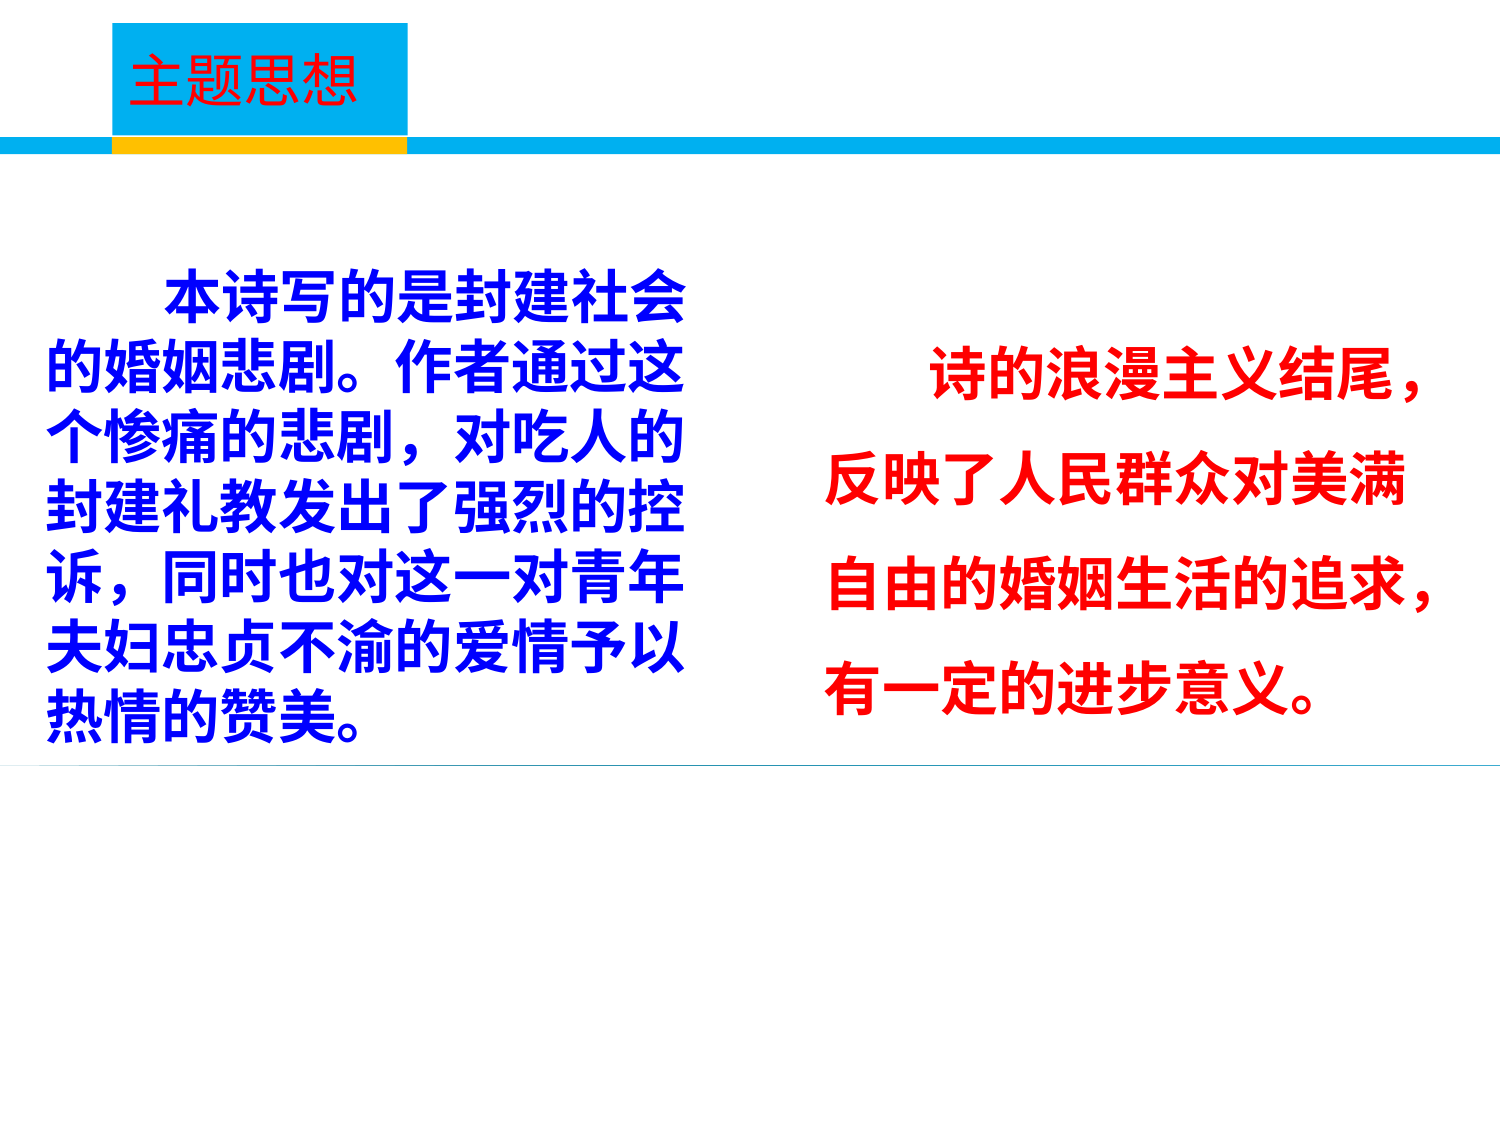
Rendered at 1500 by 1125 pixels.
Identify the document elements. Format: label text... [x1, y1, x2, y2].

text_box [408, 137, 1500, 155]
text_box 本诗写的是封建社会的婚姻悲剧。作者通过这个惨痛的悲剧，对吃人的封建礼教发出了强烈的控诉，同时也对这一对青年夫妇忠贞不渝的爱情予以热情的赞美。 [30, 252, 756, 758]
text_box [0, 137, 111, 155]
text_box 主题思想 [112, 23, 408, 136]
text_box 诗的浪漫主义结尾，反映了人民群众对美满自由的婚姻生活的追求，有一定的进步意义。 [809, 294, 1435, 730]
text_box [111, 137, 408, 155]
